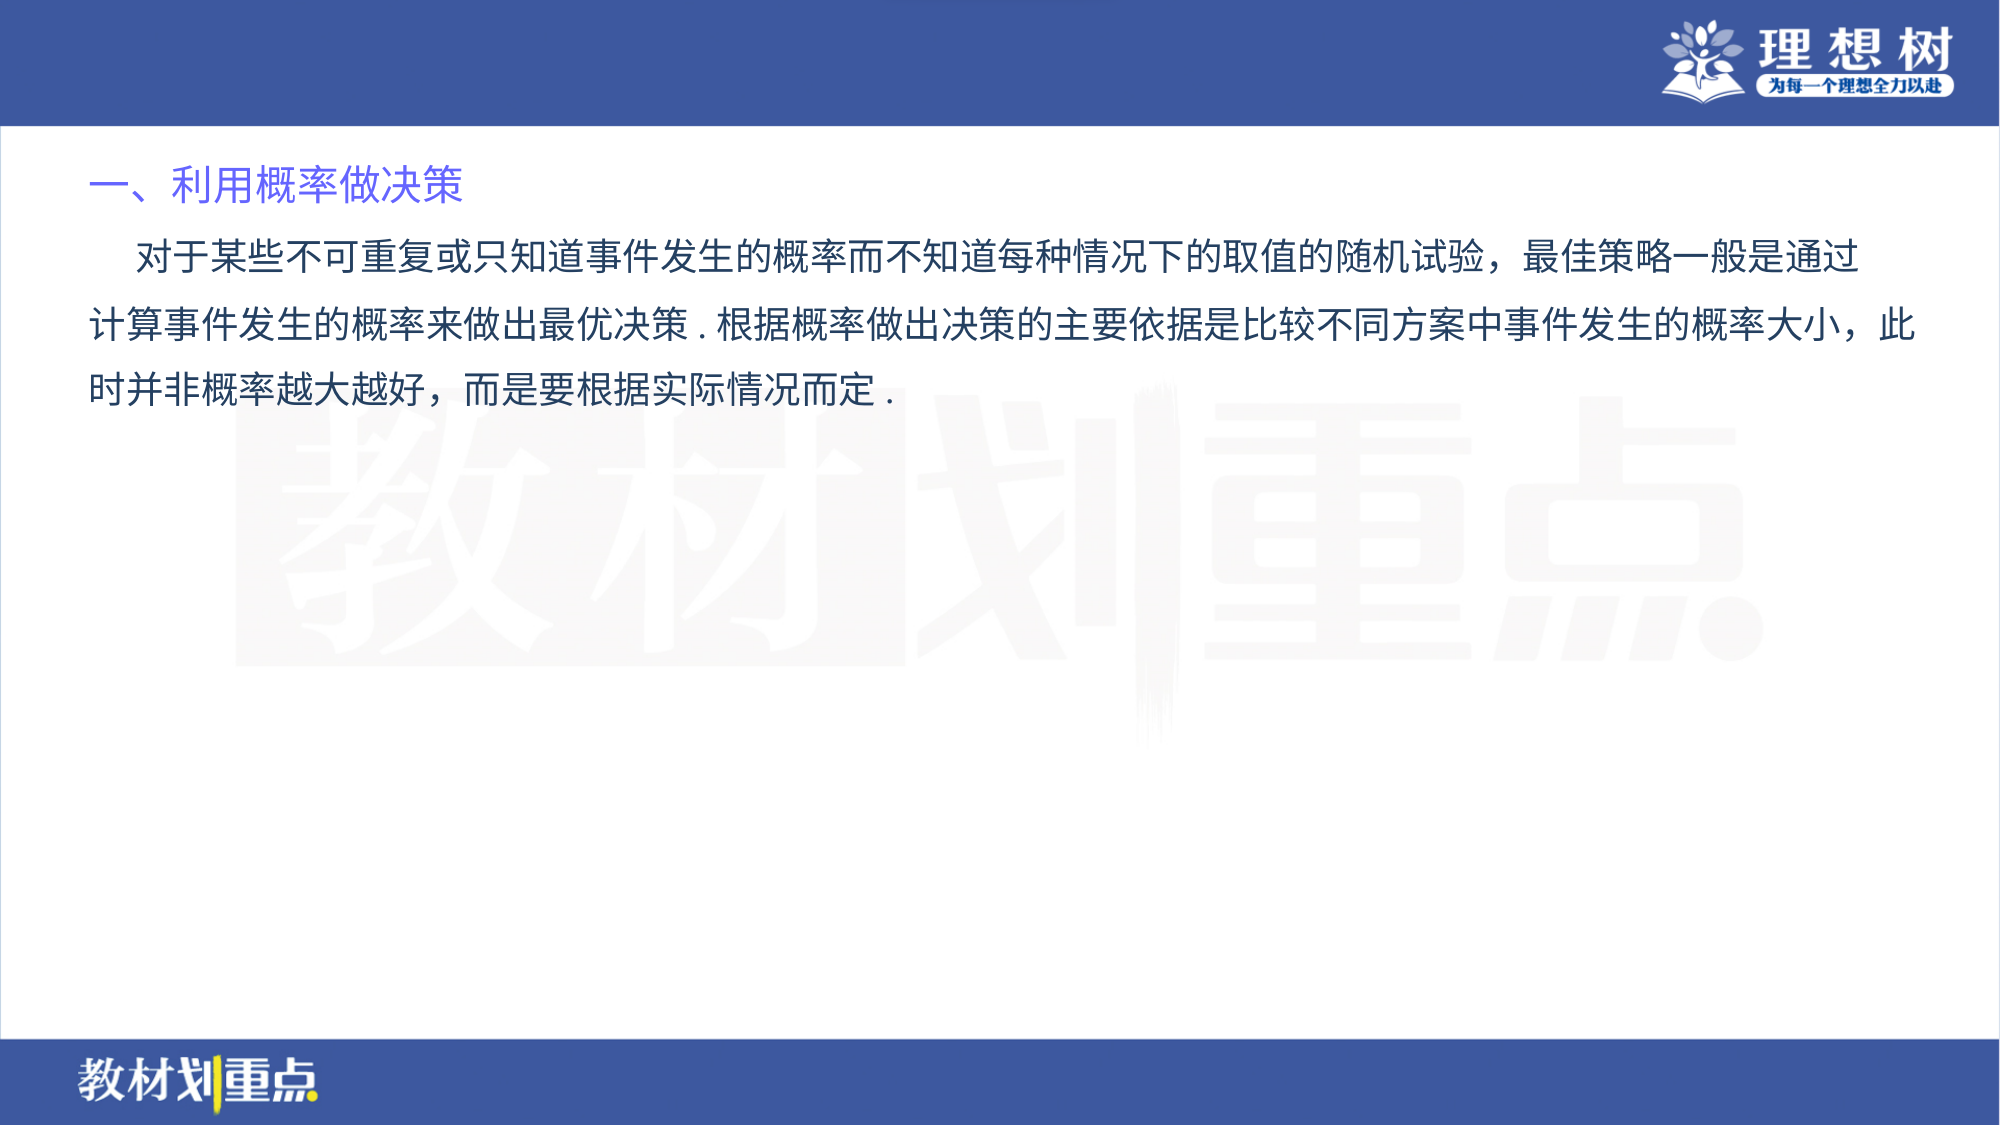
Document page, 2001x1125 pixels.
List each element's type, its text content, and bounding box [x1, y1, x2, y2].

text_box 一、利用概率做决策 [88, 135, 1911, 208]
picture [0, 0, 2000, 1125]
text_box 对于某些不可重复或只知道事件发生的概率而不知道每种情况下的取值的随机试验，最佳策略一般是通过 计算事件发生的概率来做出最优决策.根据概率做出决策的主要依据是比较不同方案中事件发生的概率大小，此 时并非概率越大越好，而是要根据实际情况而定. [88, 208, 1911, 405]
